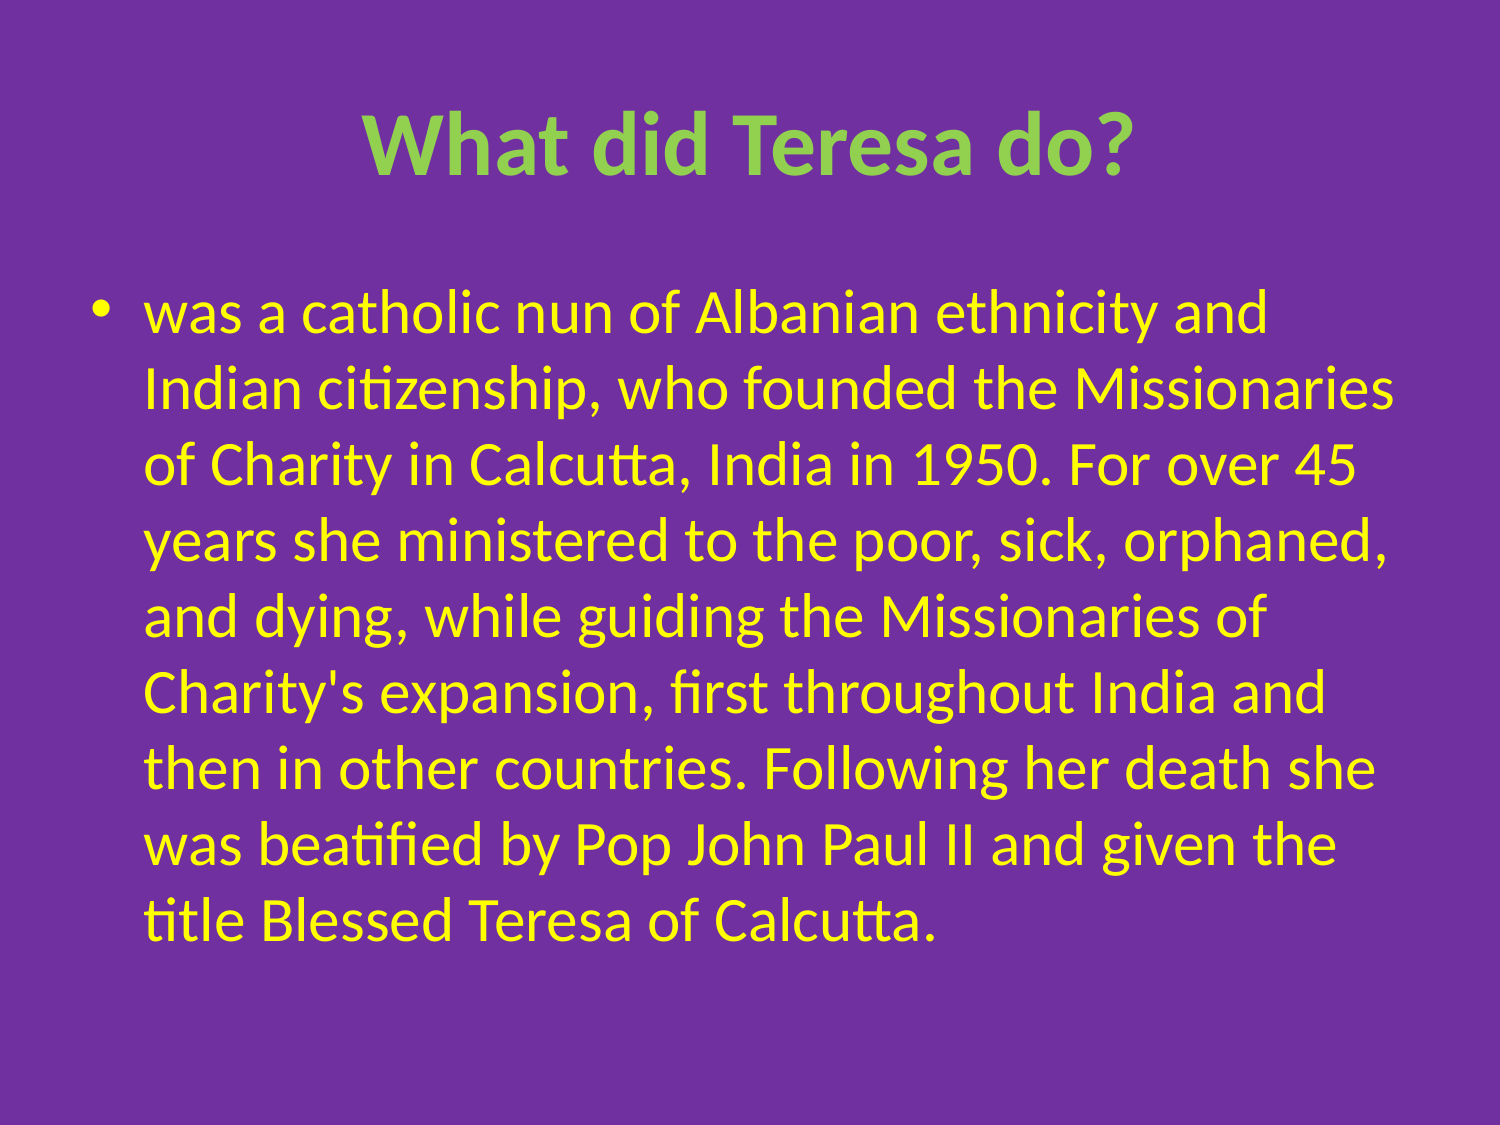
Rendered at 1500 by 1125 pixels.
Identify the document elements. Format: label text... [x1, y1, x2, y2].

list was a catholic nun of Albanian ethnicity and Indian citizenship, who founded the Missionaries of Charity in Calcutta, India in 1950. For over 45 years she ministered to the poor, sick, orphaned, and dying, while guiding the Missionaries of Charity's expansion, first throughout India and then in other countries. Following her death she was beatified by Pop John Paul II and given the title Blessed Teresa of Calcutta. [75, 262, 1425, 1005]
title What did Teresa do? [75, 45, 1425, 233]
